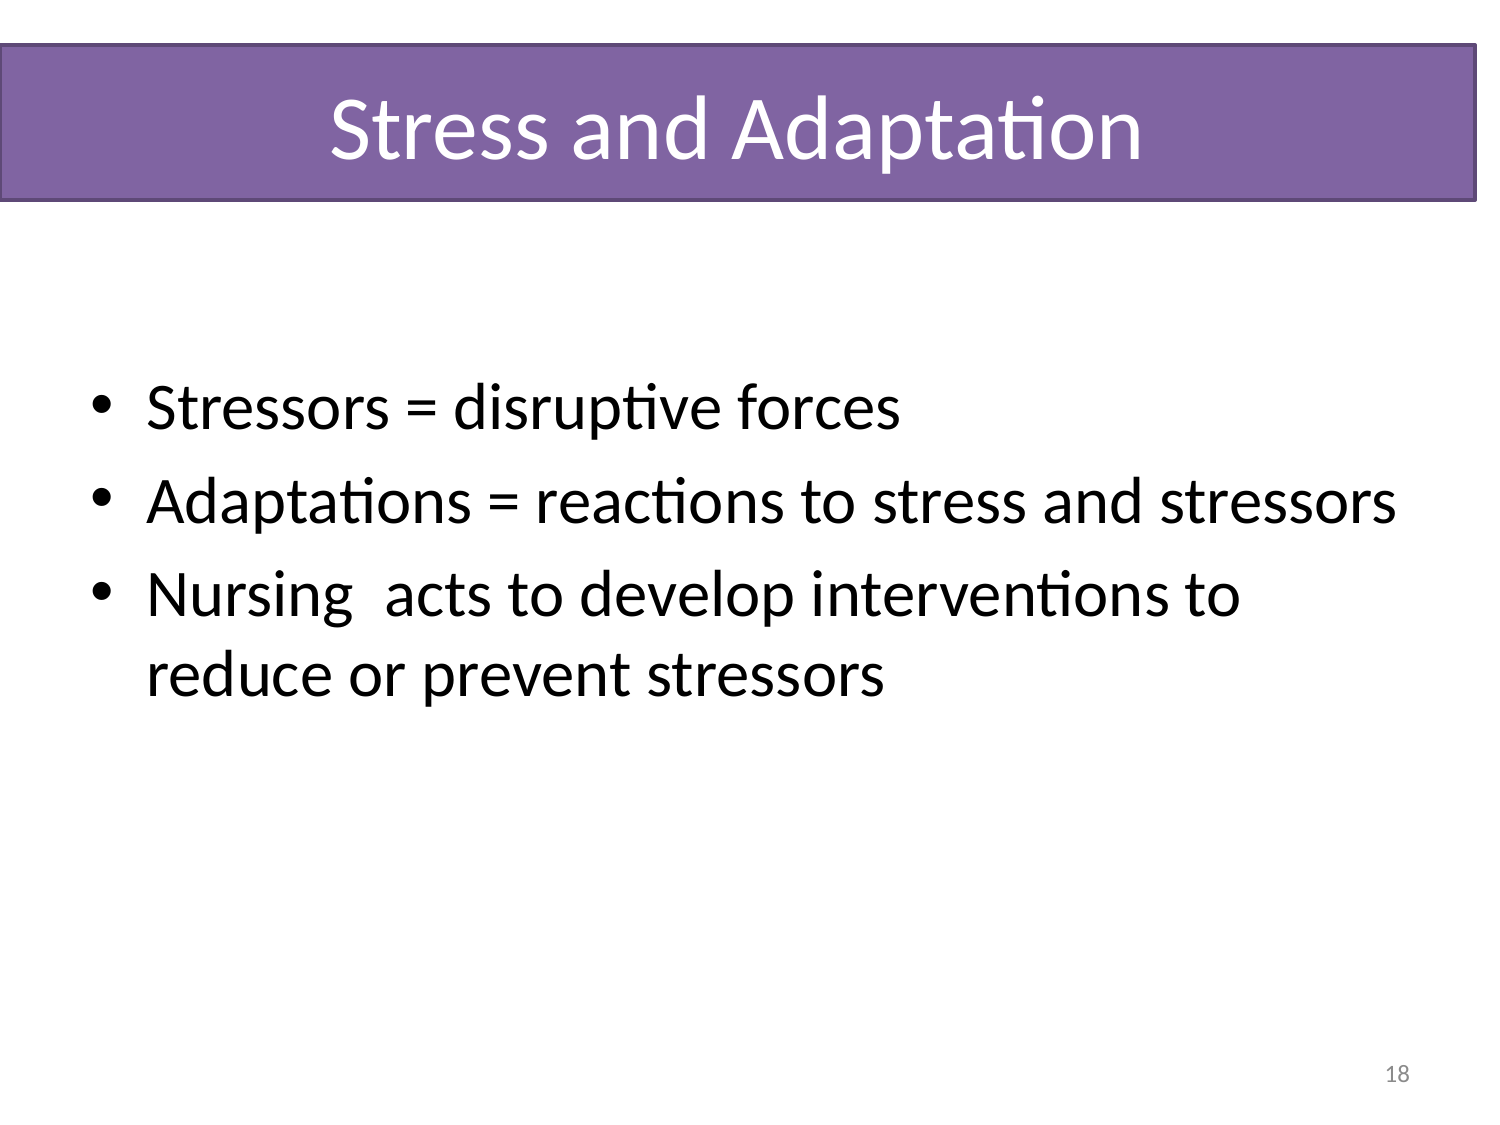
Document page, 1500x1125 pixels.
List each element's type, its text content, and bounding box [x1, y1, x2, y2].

slide_number 18 [1074, 1042, 1425, 1103]
list Stressors = disruptive forces Adaptations = reactions to stress and stressors Nursing acts to develop interventions to reduce or prevent stressors [75, 262, 1425, 1005]
title Stress and Adaptation [0, 43, 1477, 202]
